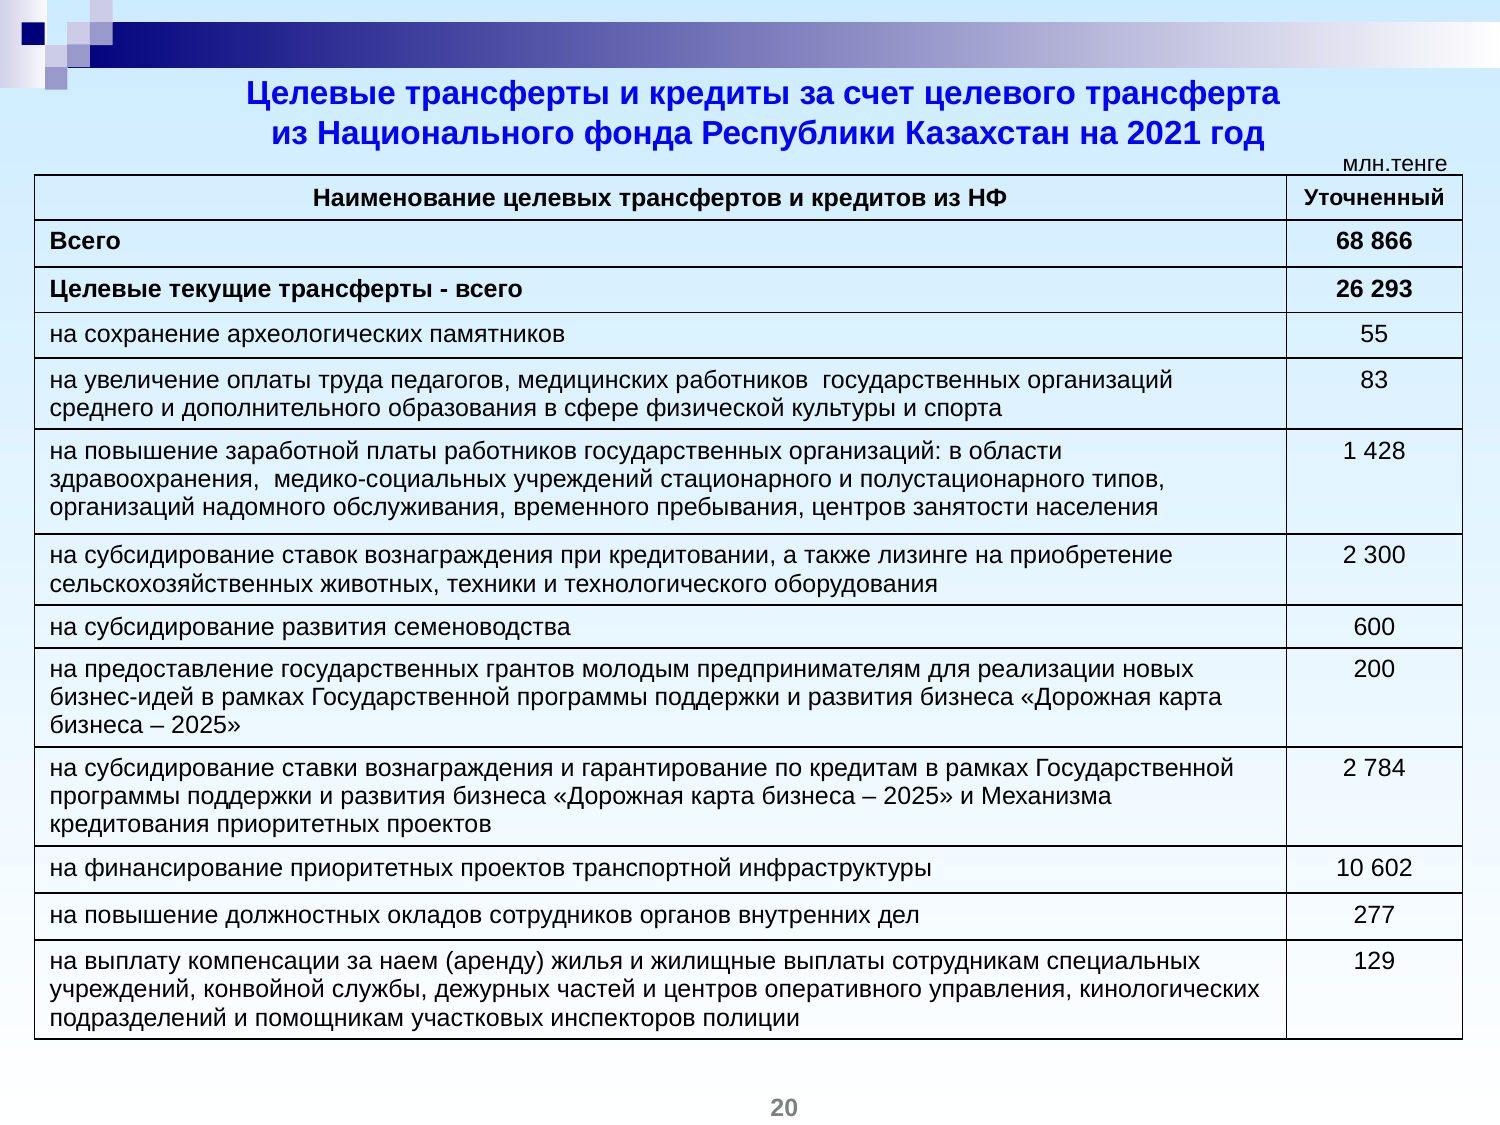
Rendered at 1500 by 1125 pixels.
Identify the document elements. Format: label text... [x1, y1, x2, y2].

table_cell 2 784 [1287, 748, 1462, 845]
table_cell на повышение заработной платы работников государственных организаций: в области здравоохранения, медико-социальных учреждений стационарного и полустационарного типов, организаций надомного обслуживания, временного пребывания, центров занятости населения [35, 430, 1286, 533]
table_cell на субсидирование ставки вознаграждения и гарантирование по кредитам в рамках Государственной программы поддержки и развития бизнеса «Дорожная карта бизнеса – 2025» и Механизма кредитования приоритетных проектов [35, 748, 1286, 845]
table_cell на повышение должностных окладов сотрудников органов внутренних дел [35, 894, 1286, 939]
table_header Уточненный [1287, 181, 1462, 219]
table_cell 200 [1287, 649, 1462, 746]
table_cell 55 [1287, 313, 1462, 357]
table_cell на субсидирование развития семеноводства [35, 606, 1286, 647]
table_cell на финансирование приоритетных проектов транспортной инфраструктуры [35, 847, 1286, 892]
table_cell на выплату компенсации за наем (аренду) жилья и жилищные выплаты сотрудникам специальных учреждений, конвойной службы, дежурных частей и центров оперативного управления, кинологических подразделений и помощникам участковых инспекторов полиции [35, 941, 1286, 1038]
table_cell Всего [35, 221, 1286, 266]
table_cell на субсидирование ставок вознаграждения при кредитовании, а также лизинге на приобретение сельскохозяйственных животных, техники и технологического оборудования [35, 535, 1286, 604]
table_cell на предоставление государственных грантов молодым предпринимателям для реализации новых бизнес-идей в рамках Государственной программы поддержки и развития бизнеса «Дорожная карта бизнеса – 2025» [35, 649, 1286, 746]
table_cell на сохранение археологических памятников [35, 313, 1286, 357]
table_cell 68 866 [1287, 221, 1462, 266]
table_header Наименование целевых трансфертов и кредитов из НФ [35, 176, 1286, 219]
table_cell 26 293 [1287, 268, 1462, 312]
table_cell 129 [1287, 941, 1462, 1038]
table_cell 277 [1287, 894, 1462, 939]
table_cell Целевые текущие трансферты - всего [35, 268, 1286, 312]
title Целевые трансферты и кредиты за счет целевого трансферта из Национального фонда Республики Казахстан на 2021 год [74, 63, 1463, 160]
text_box млн.тенге [1255, 144, 1463, 181]
table_cell на увеличение оплаты труда педагогов, медицинских работников государственных организаций среднего и дополнительного образования в сфере физической культуры и спорта [35, 359, 1286, 428]
text_box 20 [634, 1088, 935, 1125]
table_cell 2 300 [1287, 535, 1462, 604]
table_cell 1 428 [1287, 430, 1462, 533]
table_cell 10 602 [1287, 847, 1462, 892]
table_cell 600 [1287, 606, 1462, 647]
table_cell 83 [1287, 359, 1462, 428]
